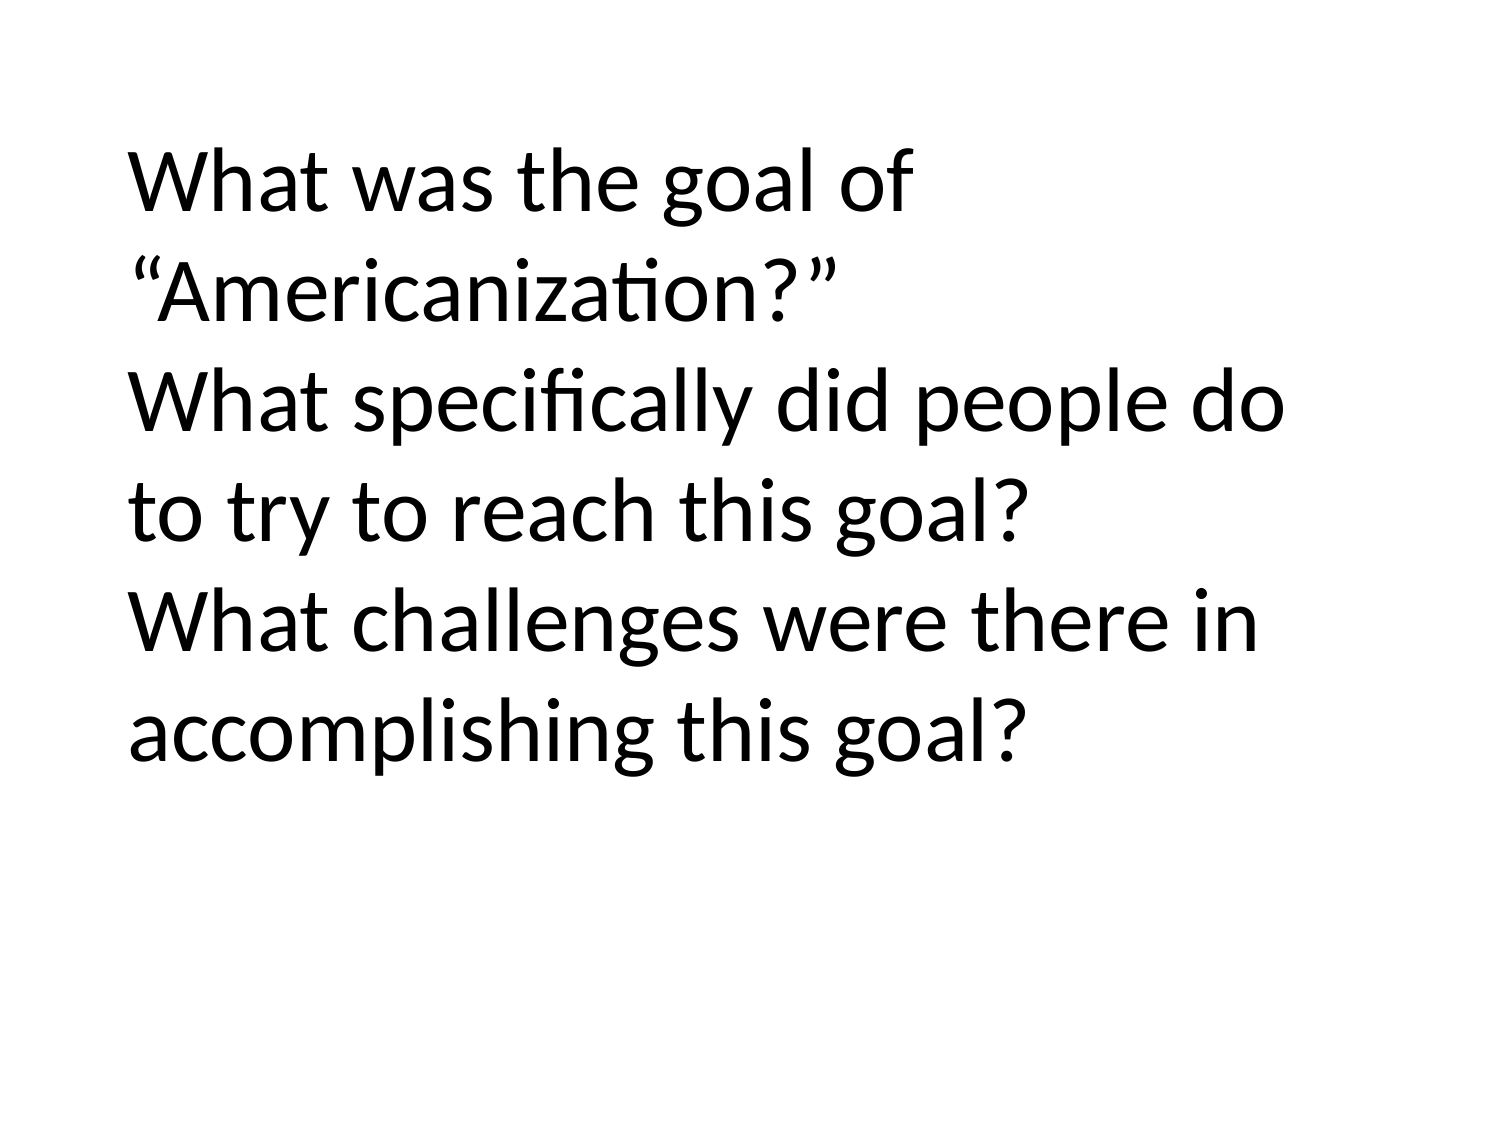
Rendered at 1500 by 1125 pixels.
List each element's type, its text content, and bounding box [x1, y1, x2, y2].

text_box What was the goal of “Americanization?” What specifically did people do to try to reach this goal? What challenges were there in accomplishing this goal? [112, 112, 1363, 787]
